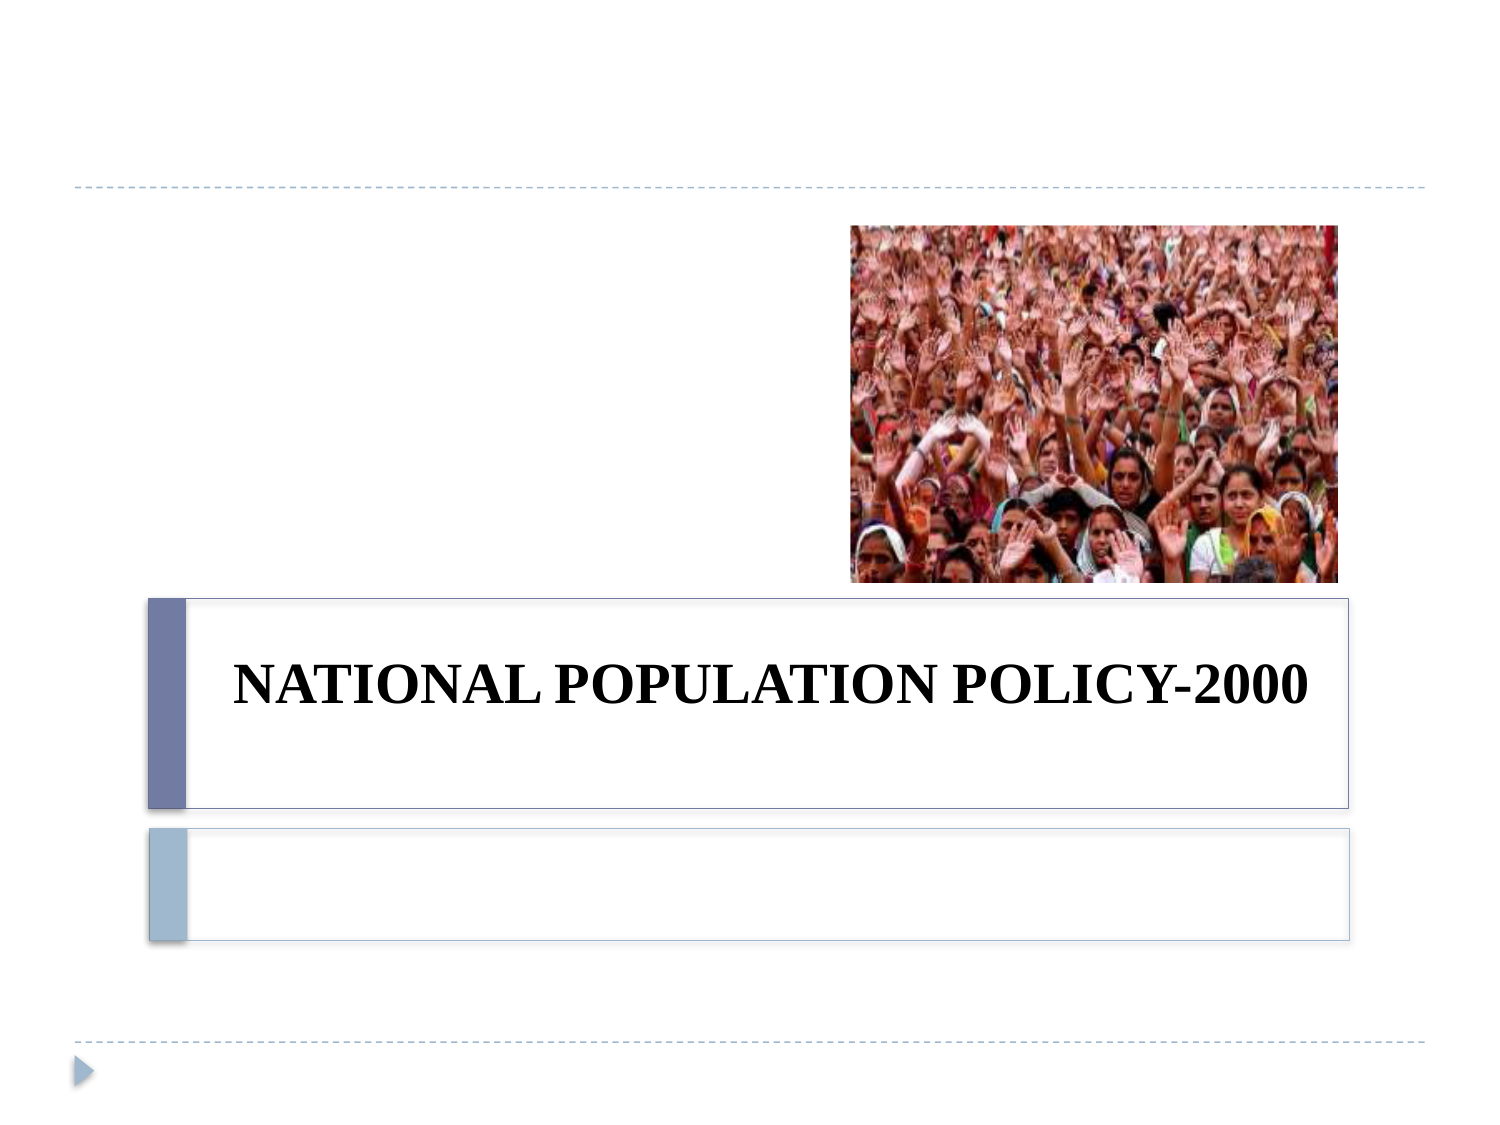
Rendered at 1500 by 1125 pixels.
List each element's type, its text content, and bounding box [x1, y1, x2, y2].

picture [849, 224, 1338, 584]
title NATIONAL POPULATION POLICY-2000 [200, 637, 1325, 800]
